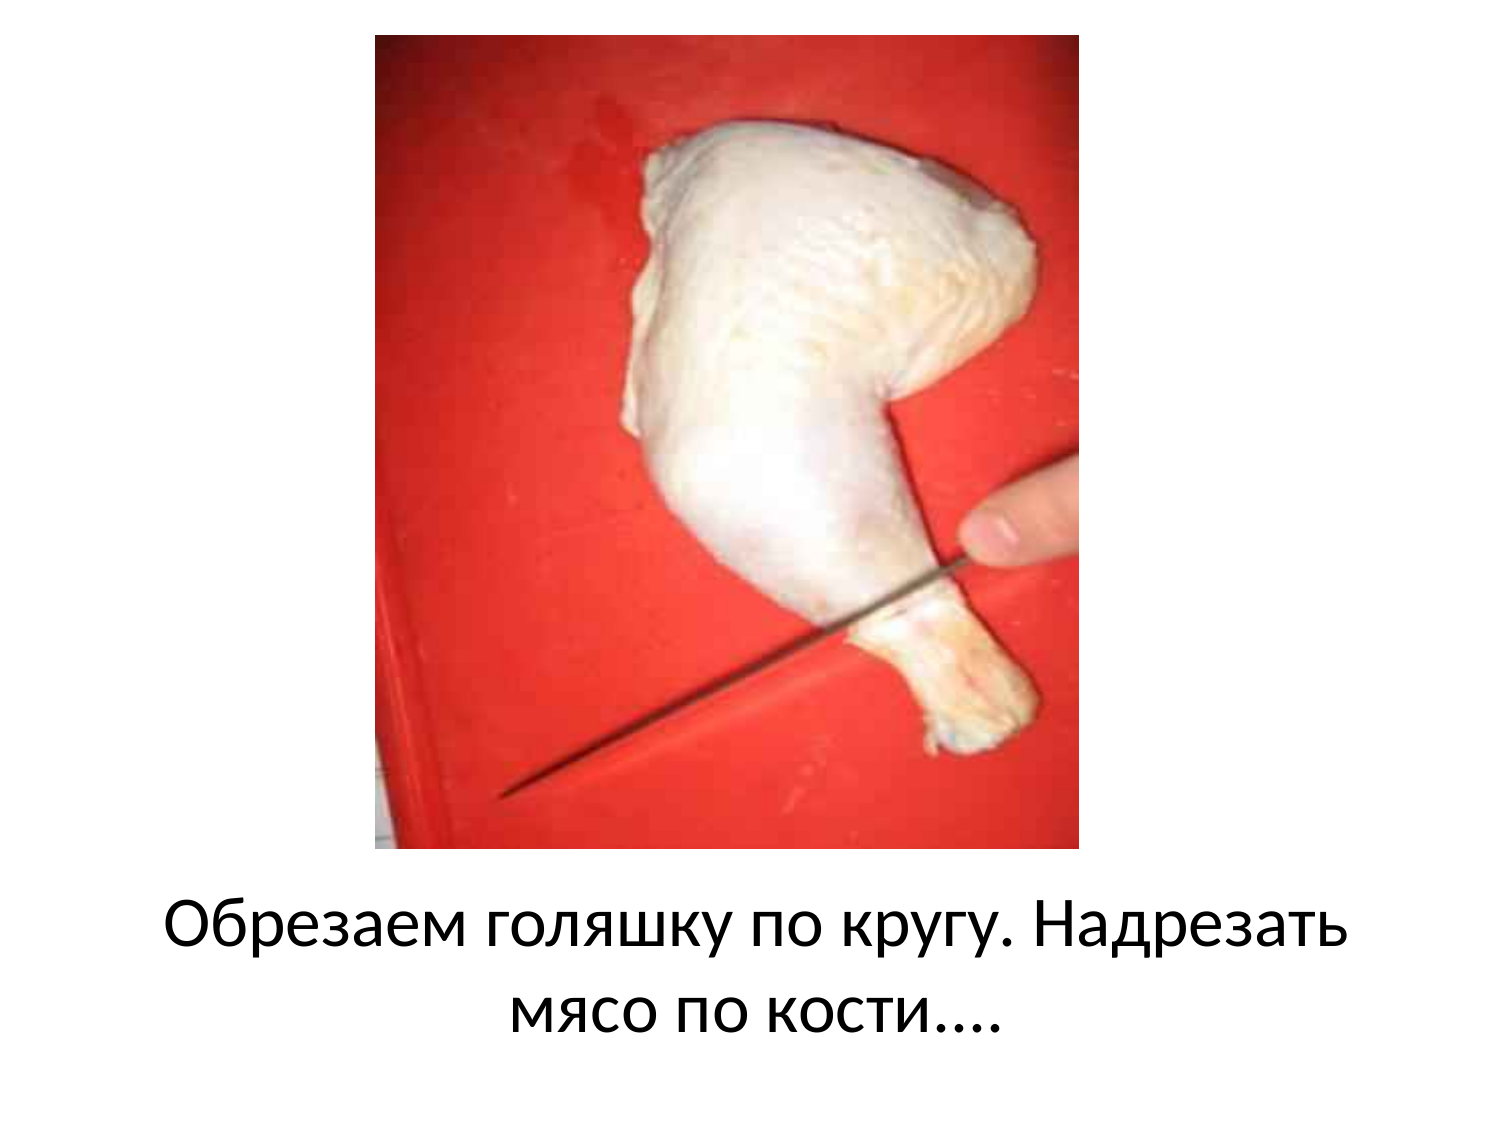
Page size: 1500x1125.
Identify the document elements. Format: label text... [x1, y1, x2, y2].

title Обрезаем голяшку по кругу. Надрезать мясо по кости.... [81, 866, 1433, 1055]
picture [374, 34, 1079, 849]
